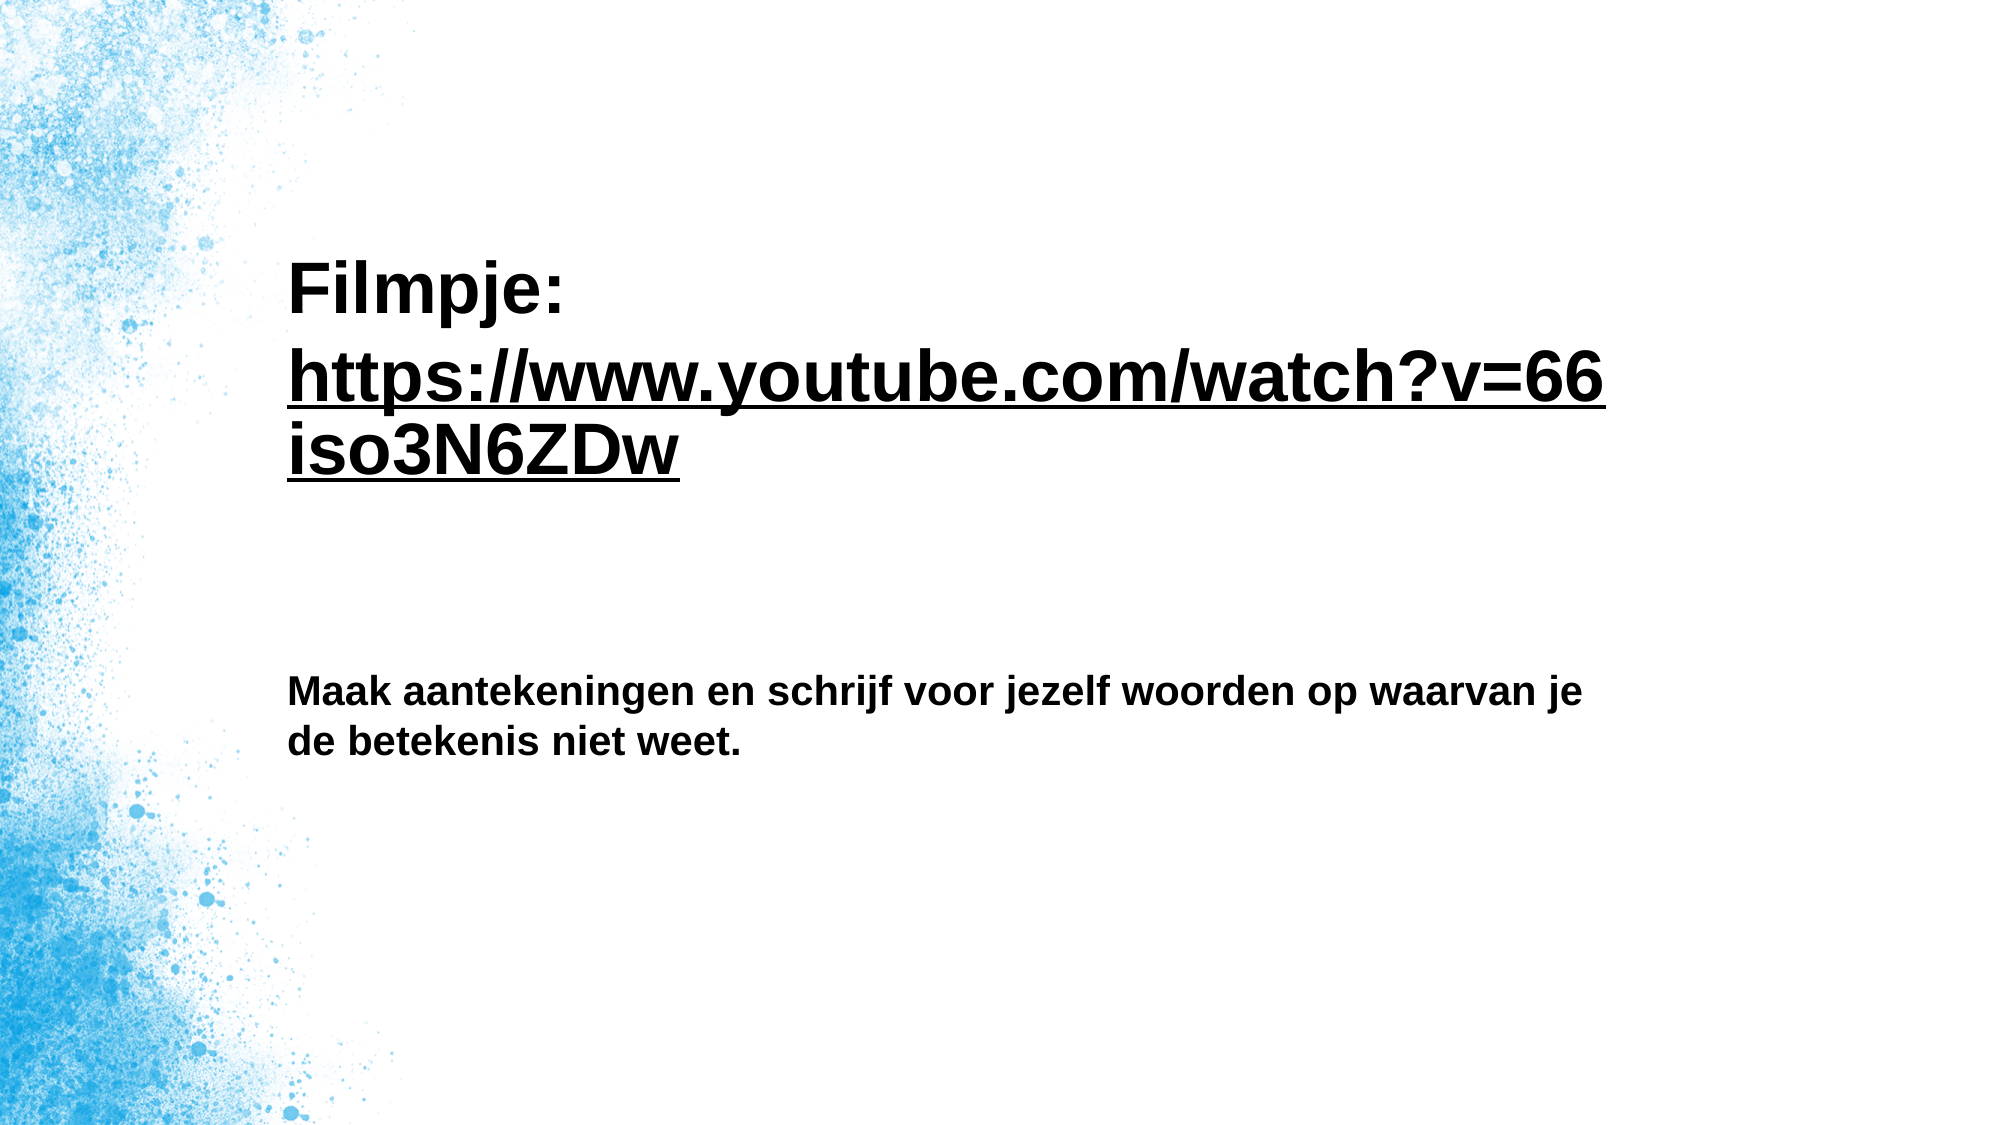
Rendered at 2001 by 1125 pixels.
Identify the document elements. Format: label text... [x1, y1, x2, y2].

title Filmpje: https://www.youtube.com/watch?v=66iso3N6ZDw Maak aantekeningen en schrijf voor jezelf woorden op waarvan je de betekenis niet weet. [287, 503, 1625, 692]
picture [0, 0, 415, 1125]
